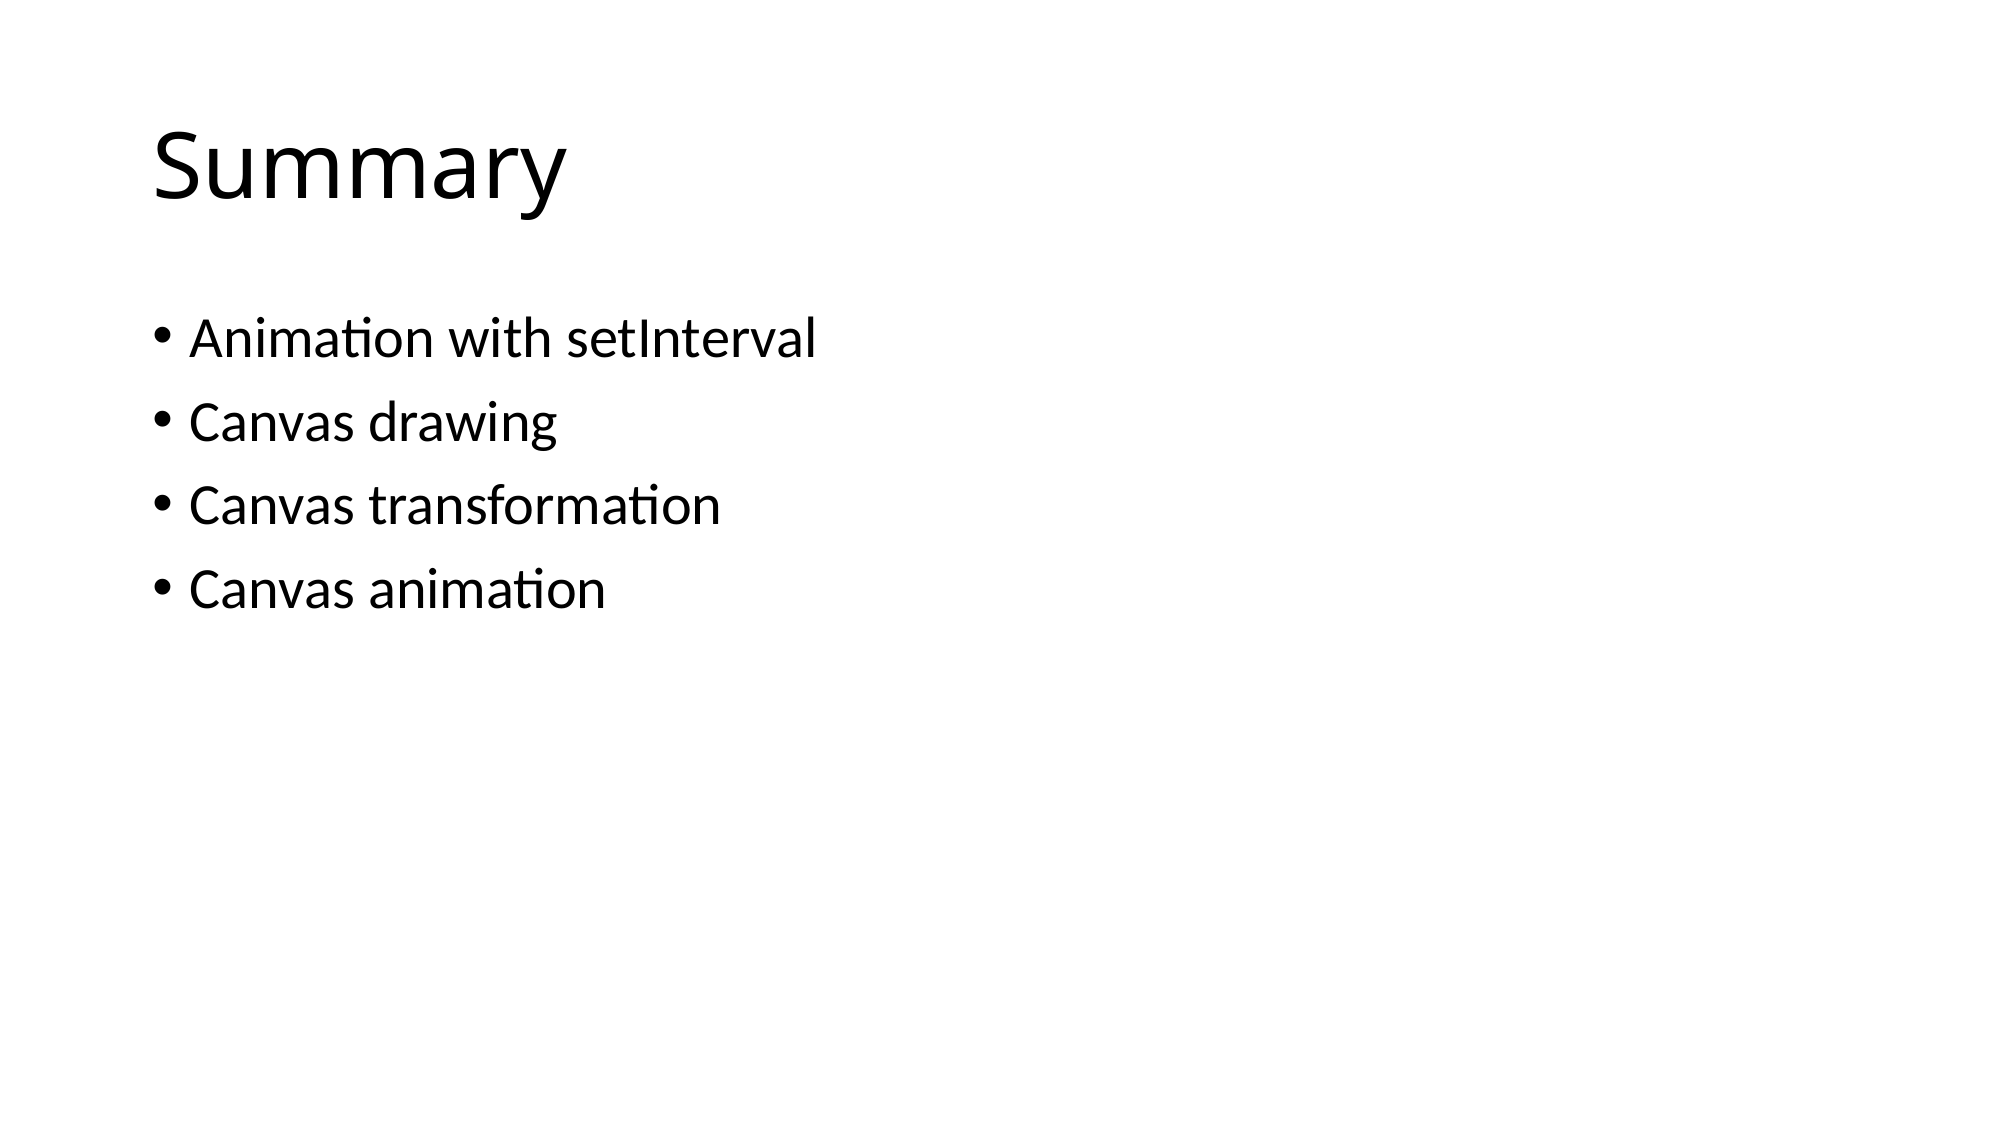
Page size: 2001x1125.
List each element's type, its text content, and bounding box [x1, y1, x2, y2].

title Summary [137, 59, 1863, 278]
list Animation with setInterval Canvas drawing Canvas transformation Canvas animation [137, 299, 1863, 1014]
